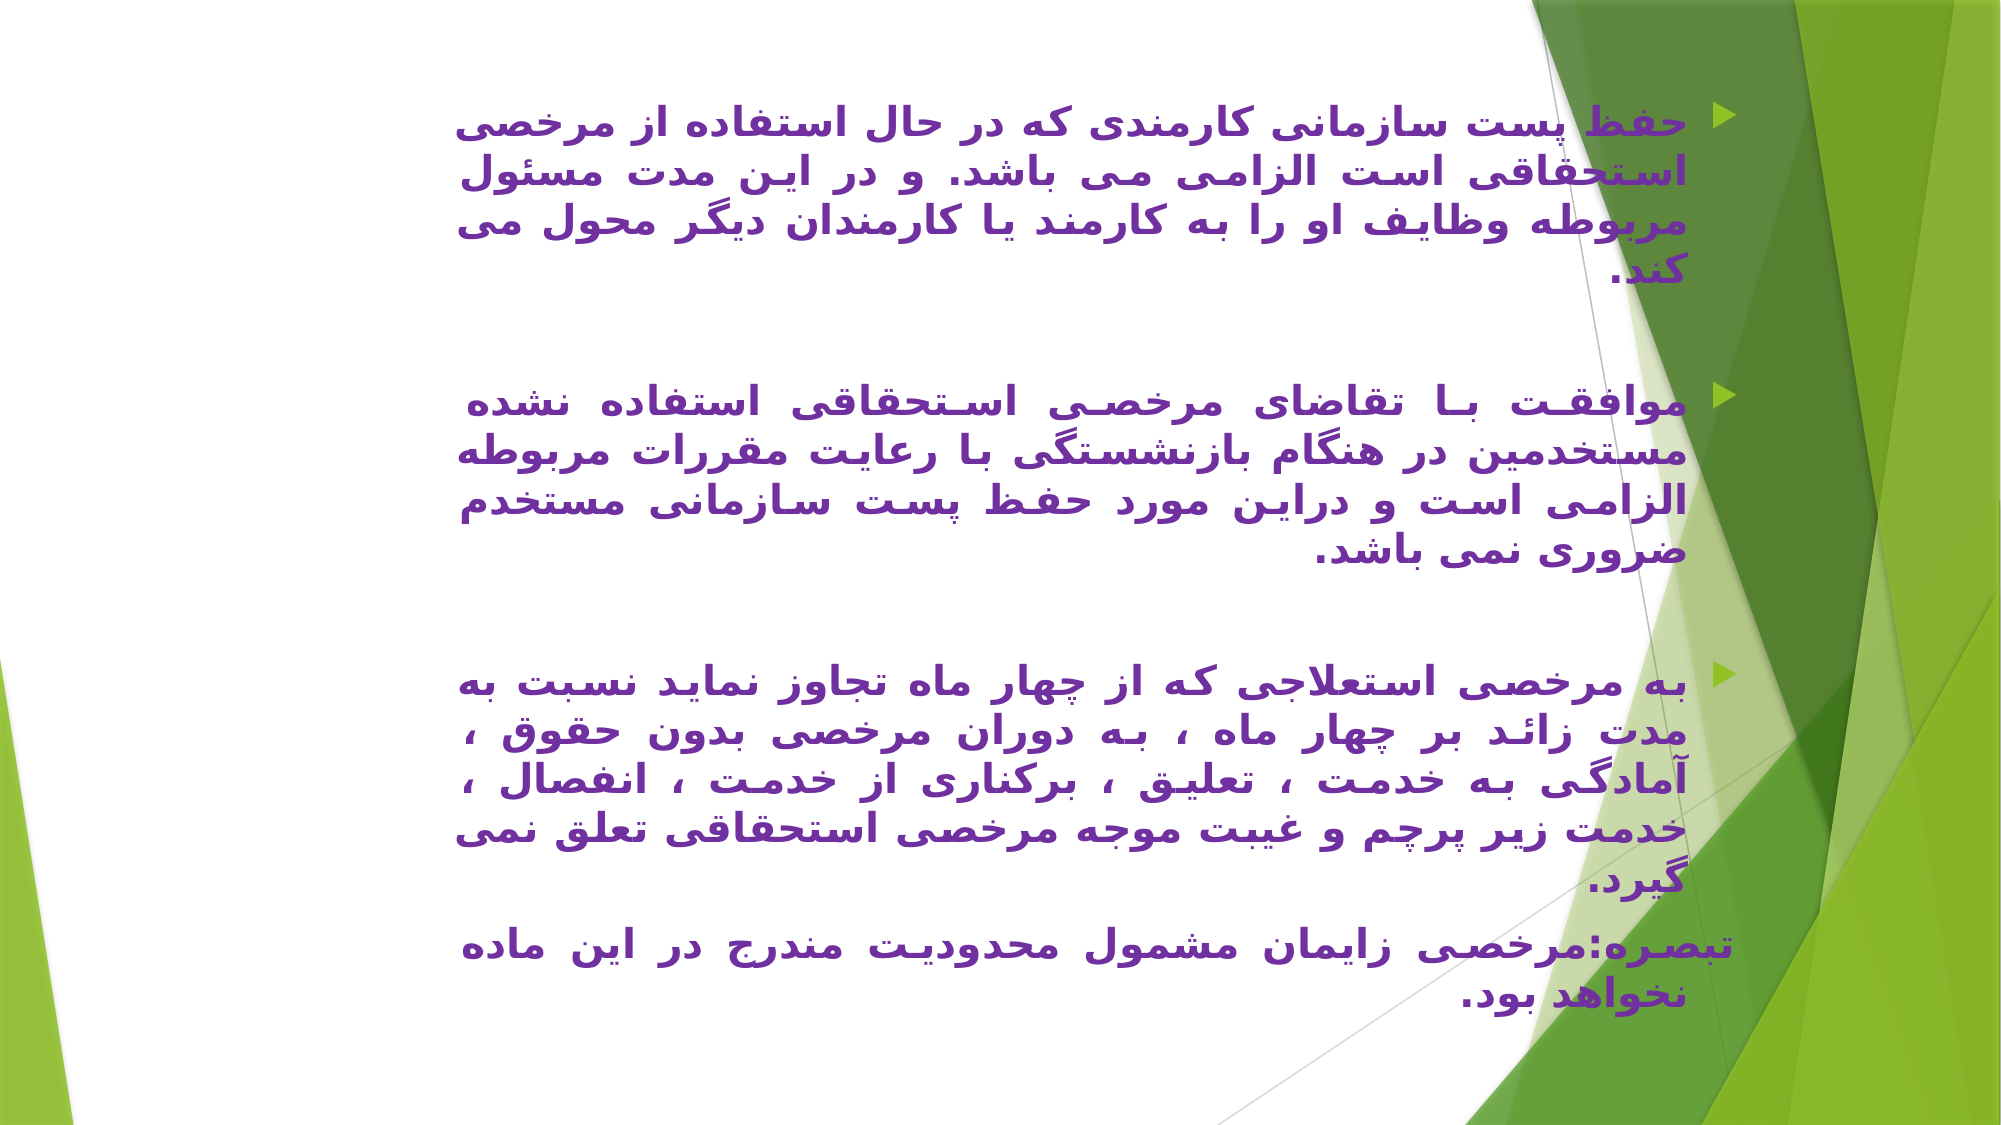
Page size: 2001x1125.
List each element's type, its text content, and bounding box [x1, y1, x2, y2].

list حفظ پست سازمانی کارمندی که در حال استفاده از مرخصی استحقاقی است الزامی می باشد. و در این مدت مسئول مربوطه وظایف او را به کارمند یا کارمندان دیگر محول می کند. موافقت با تقاضای مرخصی استحقاقی استفاده نشده مستخدمین در هنگام بازنشستگی با رعایت مقررات مربوطه الزامی است و دراین مورد حفظ پست سازمانی مستخدم ضروری نمی باشد. به مرخصی استعلاجی که از چهار ماه تجاوز نماید نسبت به مدت زائد بر چهار ماه ، به دوران مرخصی بدون حقوق ، آمادگی به خدمت ، تعلیق ، برکناری از خدمت ، انفصال ، خدمت زیر پرچم و غیبت موجه مرخصی استحقاقی تعلق نمی گیرد. تبصره:مرخصی زایمان مشمول محدودیت مندرج در این ماده نخواهد بود. [437, 87, 1750, 1028]
